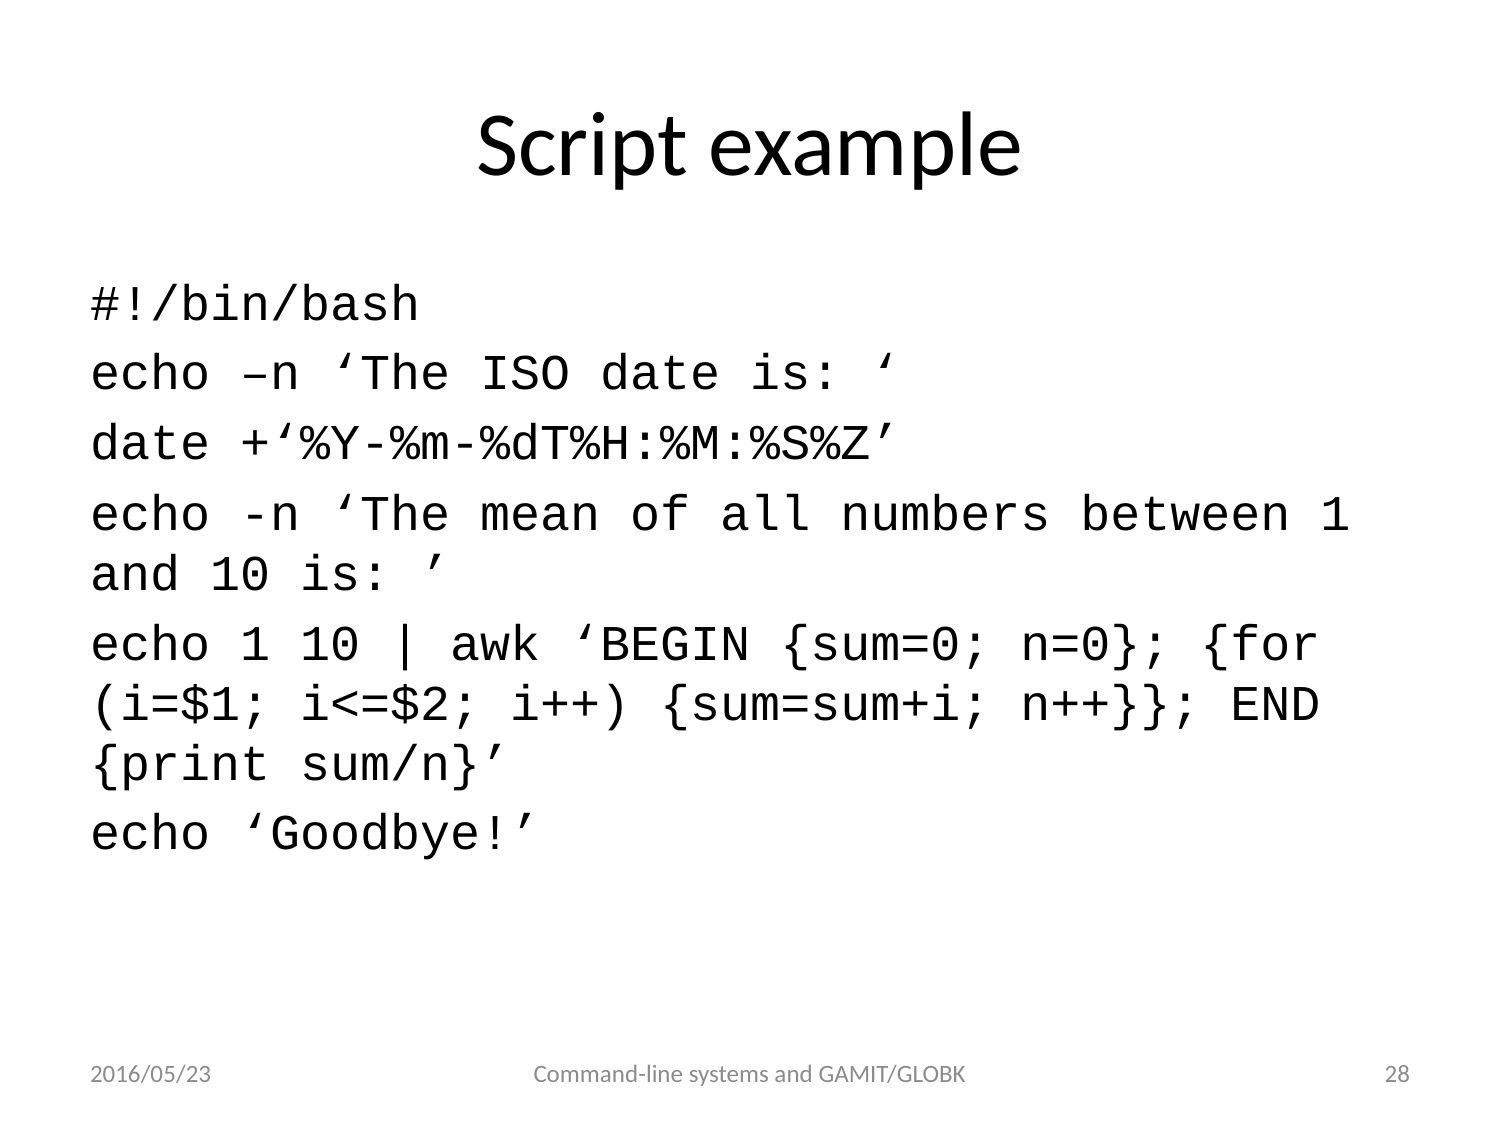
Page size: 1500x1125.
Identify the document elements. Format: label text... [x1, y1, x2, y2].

footer Command-line systems and GAMIT/GLOBK [512, 1042, 988, 1103]
list #!/bin/bash echo –n ‘The ISO date is: ‘ date +‘%Y-%m-%dT%H:%M:%S%Z’ echo -n ‘The mean of all numbers between 1 and 10 is: ’ echo 1 10 | awk ‘BEGIN {sum=0; n=0}; {for (i=$1; i<=$2; i++) {sum=sum+i; n++}}; END {print sum/n}’ echo ‘Goodbye!’ [75, 262, 1425, 1005]
slide_number 28 [1074, 1042, 1425, 1103]
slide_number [75, 1042, 425, 1103]
title Script example [75, 45, 1425, 233]
